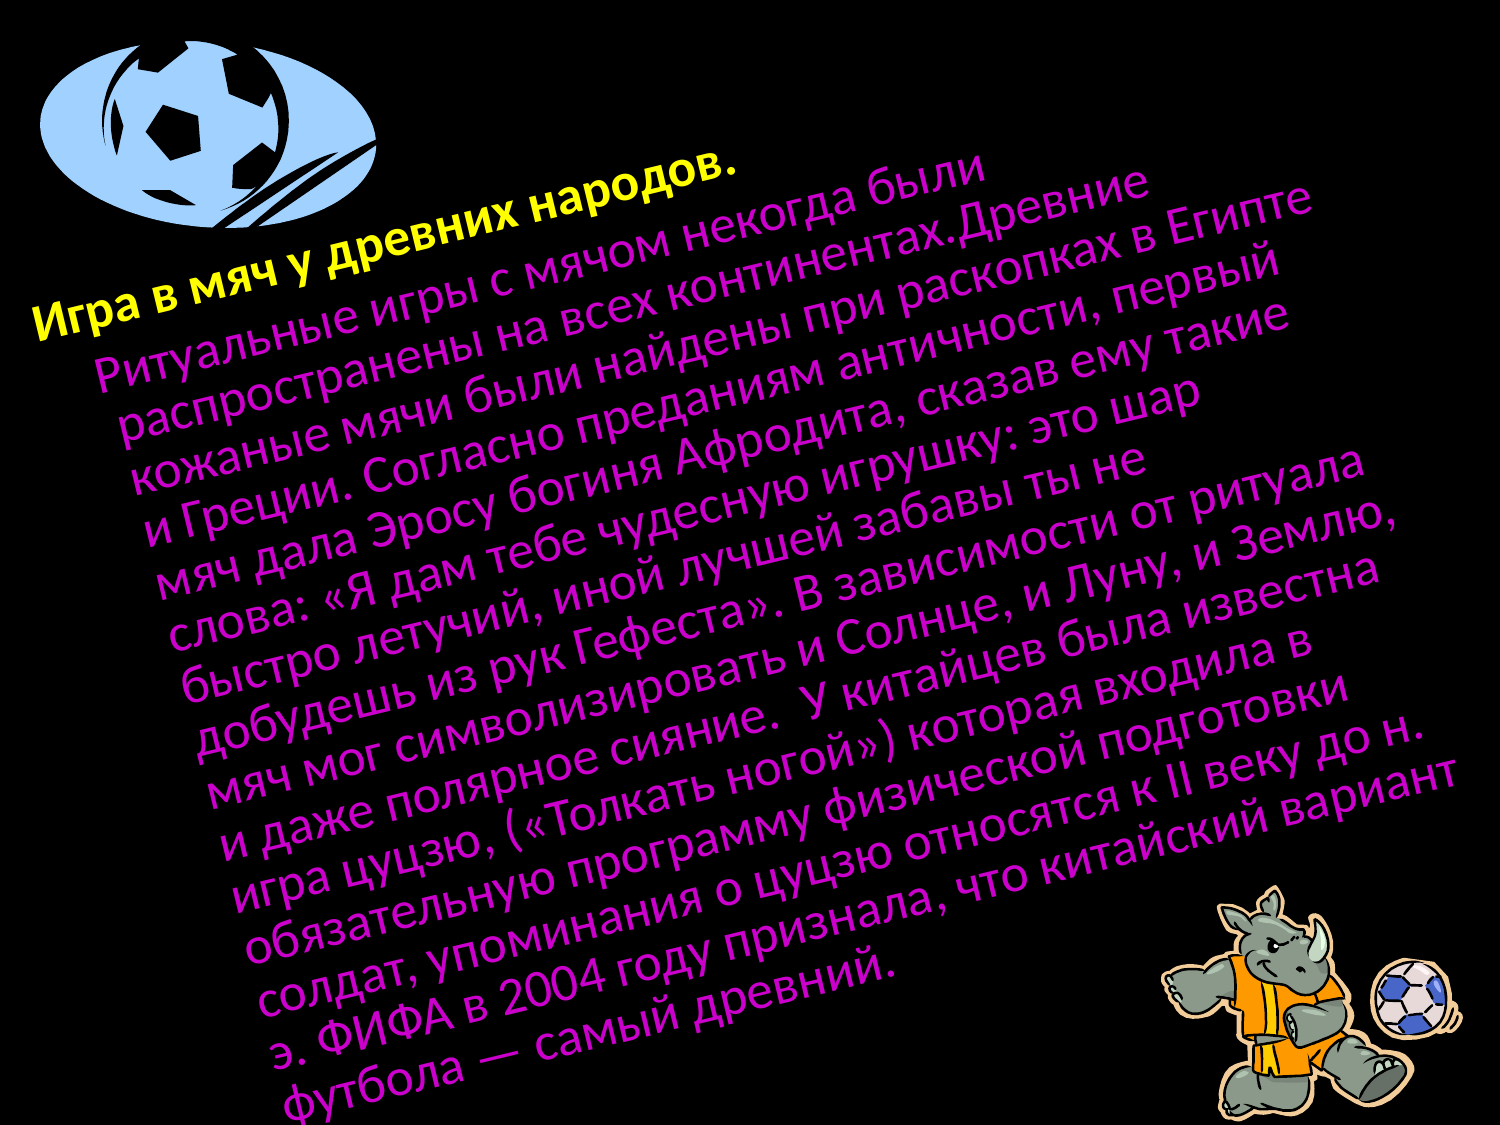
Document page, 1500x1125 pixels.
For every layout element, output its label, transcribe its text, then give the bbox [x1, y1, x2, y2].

picture [1160, 881, 1467, 1125]
list Игра в мяч у древних народов. Ритуальные игры с мячом некогда были распространены на всех континентах.Древние кожаные мячи были найдены при раскопках в Египте и Греции. Согласно преданиям античности, первый мяч дала Эросу богиня Афродита, сказав ему такие слова: «Я дам тебе чудесную игрушку: это шар быстро летучий, иной лучшей забавы ты не добудешь из рук Гефеста». В зависимости от ритуала мяч мог символизировать и Солнце, и Луну, и Землю, и даже полярное сияние. У китайцев была известна игра цуцзю, («Толкать ногой») которая входила в обязательную программу физической подготовки солдат, упоминания о цуцзю относятся к II веку до н. э. ФИФА в 2004 году признала, что китайский вариант футбола — самый древний. [11, 0, 1500, 1125]
picture [45, 2, 365, 265]
